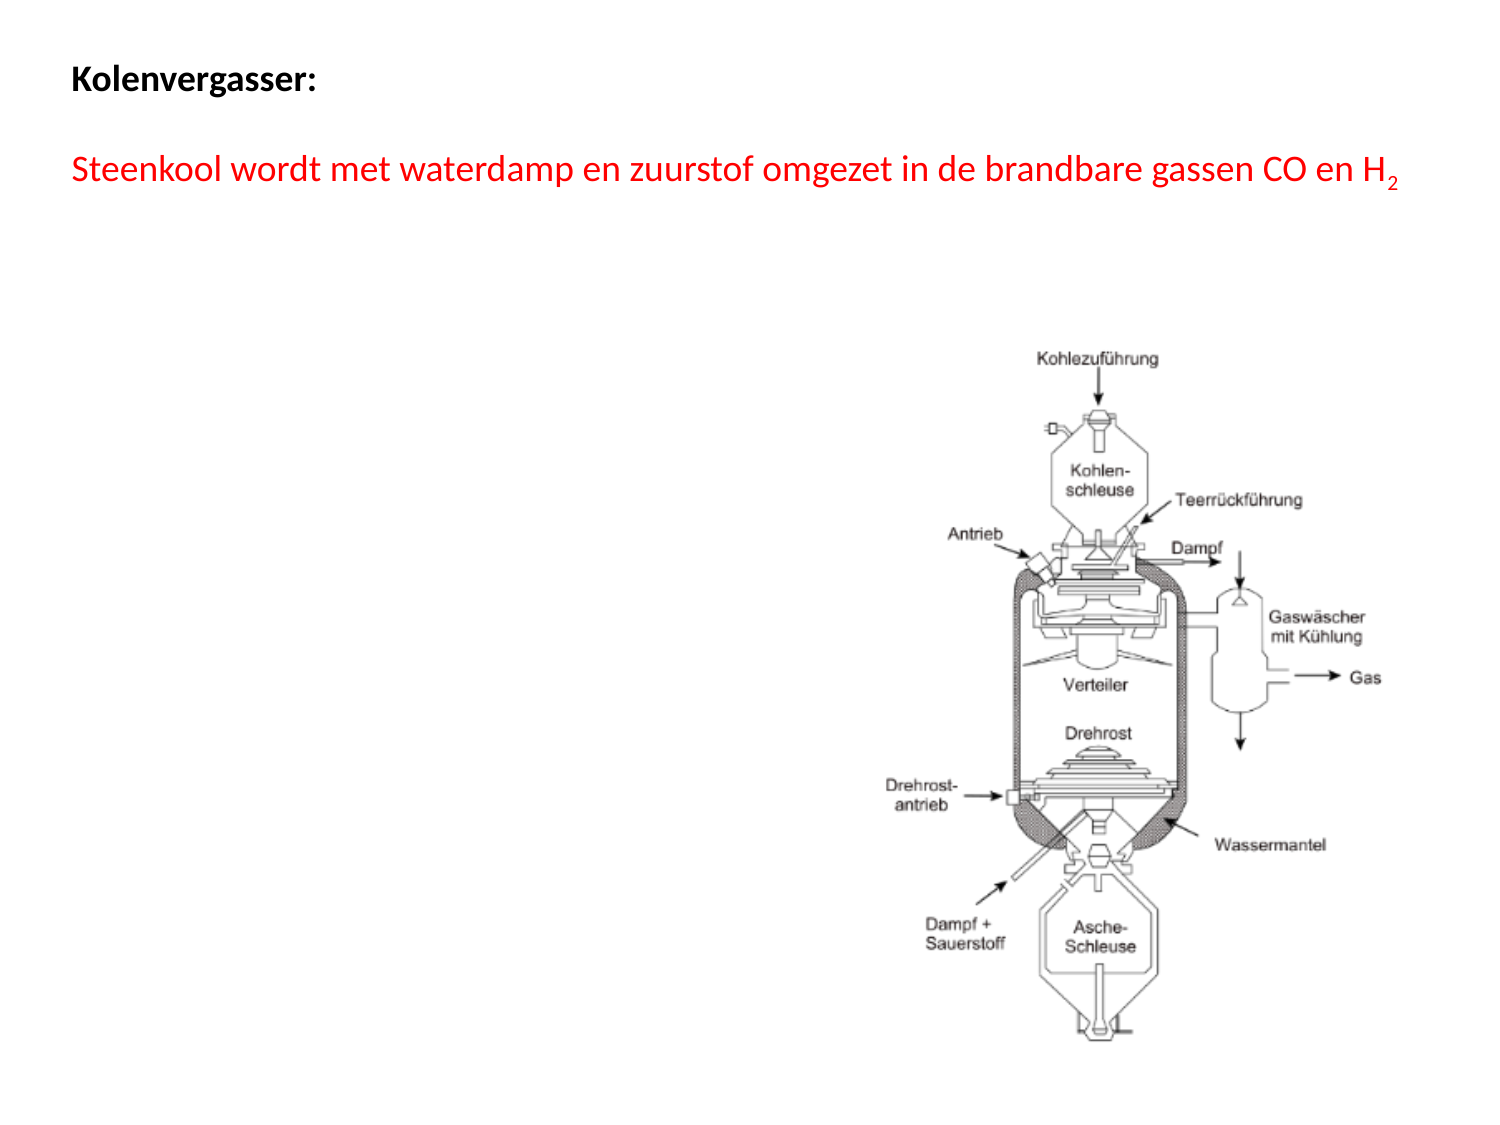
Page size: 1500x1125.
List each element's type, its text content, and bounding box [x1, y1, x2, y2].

picture [875, 337, 1396, 1063]
text_box Kolenvergasser: Steenkool wordt met waterdamp en zuurstof omgezet in de brandbare gassen CO en H2 [56, 46, 1489, 248]
